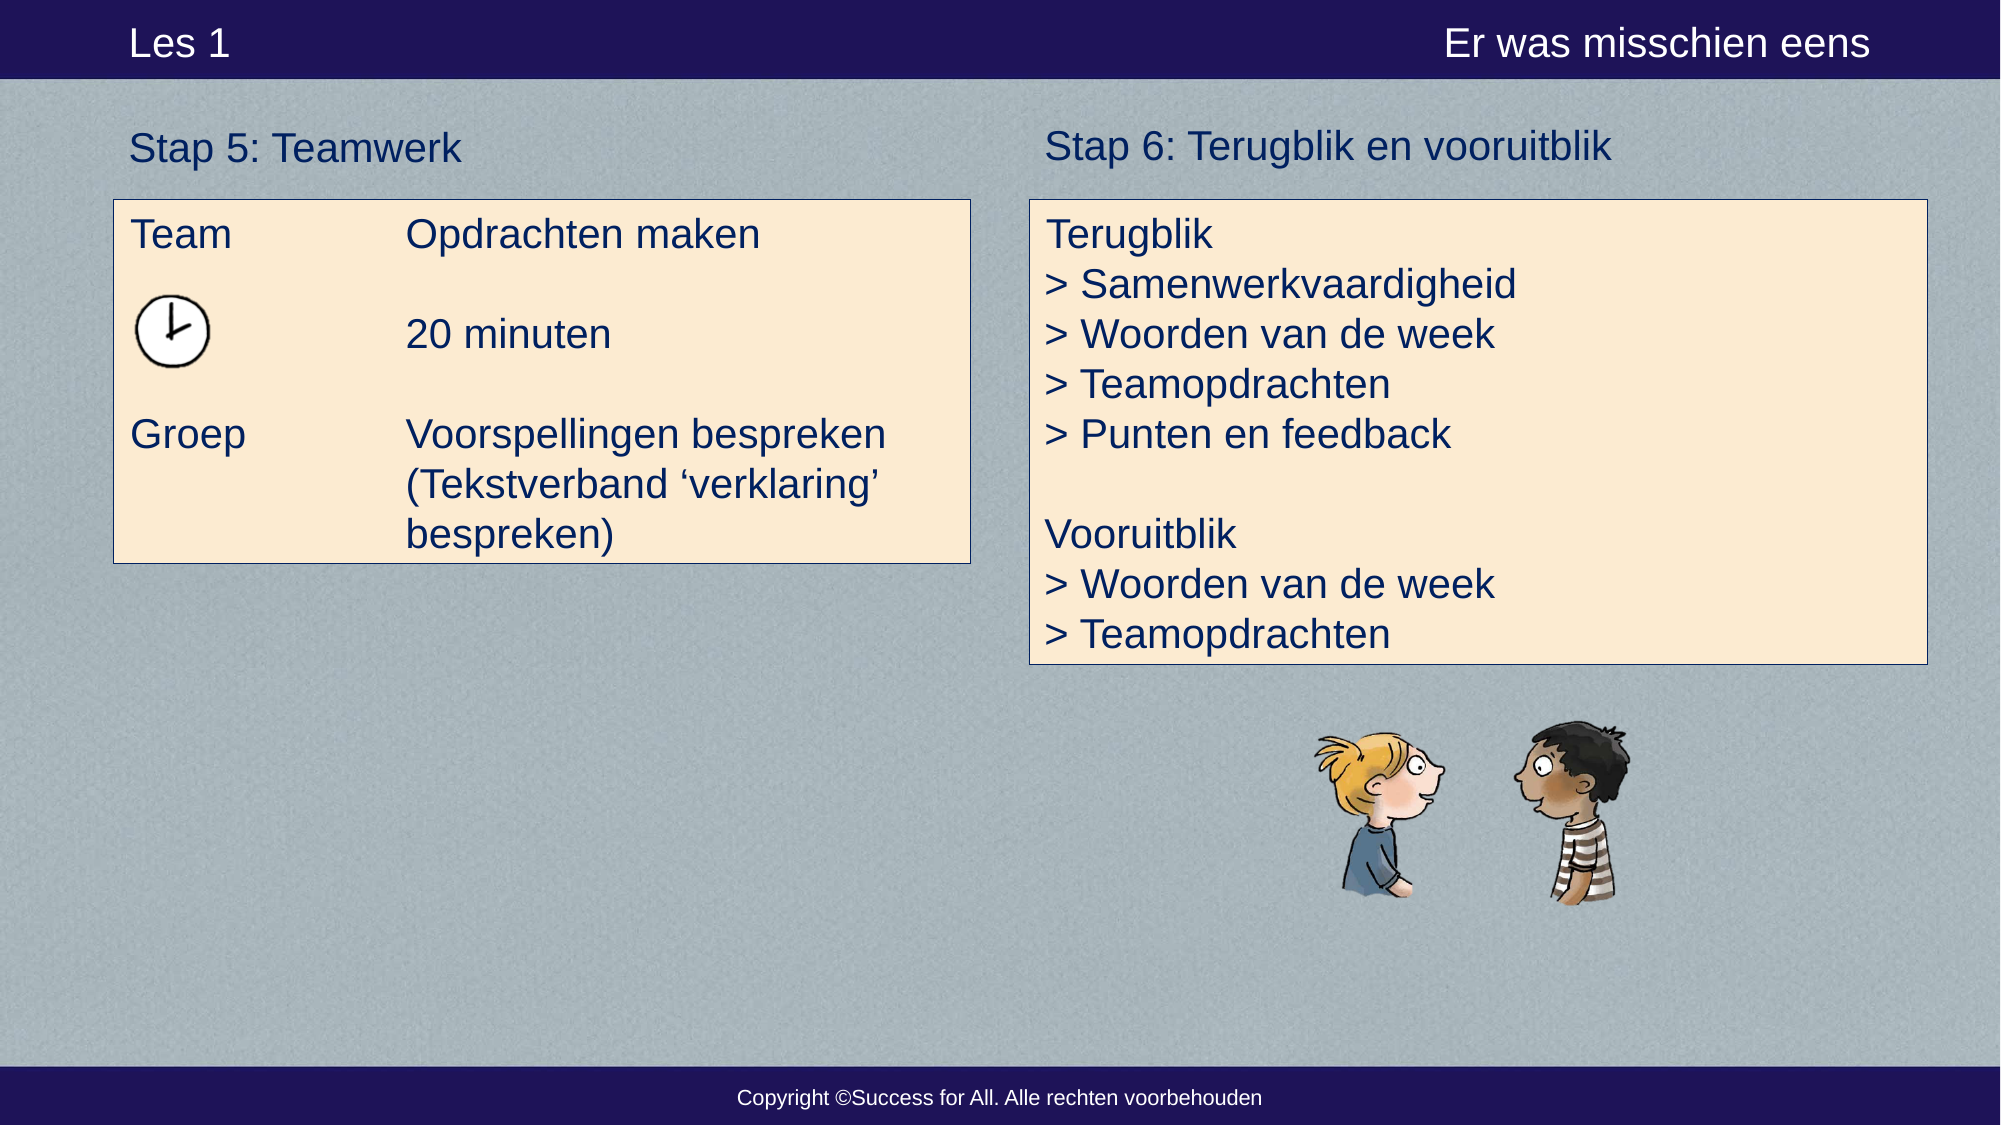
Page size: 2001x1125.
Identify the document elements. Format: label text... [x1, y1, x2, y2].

text_box Er was misschien eens [999, 8, 1886, 123]
text_box Les 1 [114, 8, 354, 73]
picture [0, 0, 2001, 1125]
text_box Copyright ©Success for All. Alle rechten voorbehouden [0, 1076, 2000, 1125]
text_box Stap 6: Terugblik en vooruitblik [1029, 123, 1822, 177]
text_box Team Opdrachten maken 20 minuten Groep Voorspellingen bespreken (Tekstverband ‘verklaring’ bespreken) [113, 199, 971, 564]
text_box Stap 5: Teamwerk [114, 113, 907, 178]
text_box Terugblik > Samenwerkvaardigheid > Woorden van de week > Teamopdrachten > Punten en feedback Vooruitblik > Woorden van de week > Teamopdrachten [1029, 199, 1928, 665]
